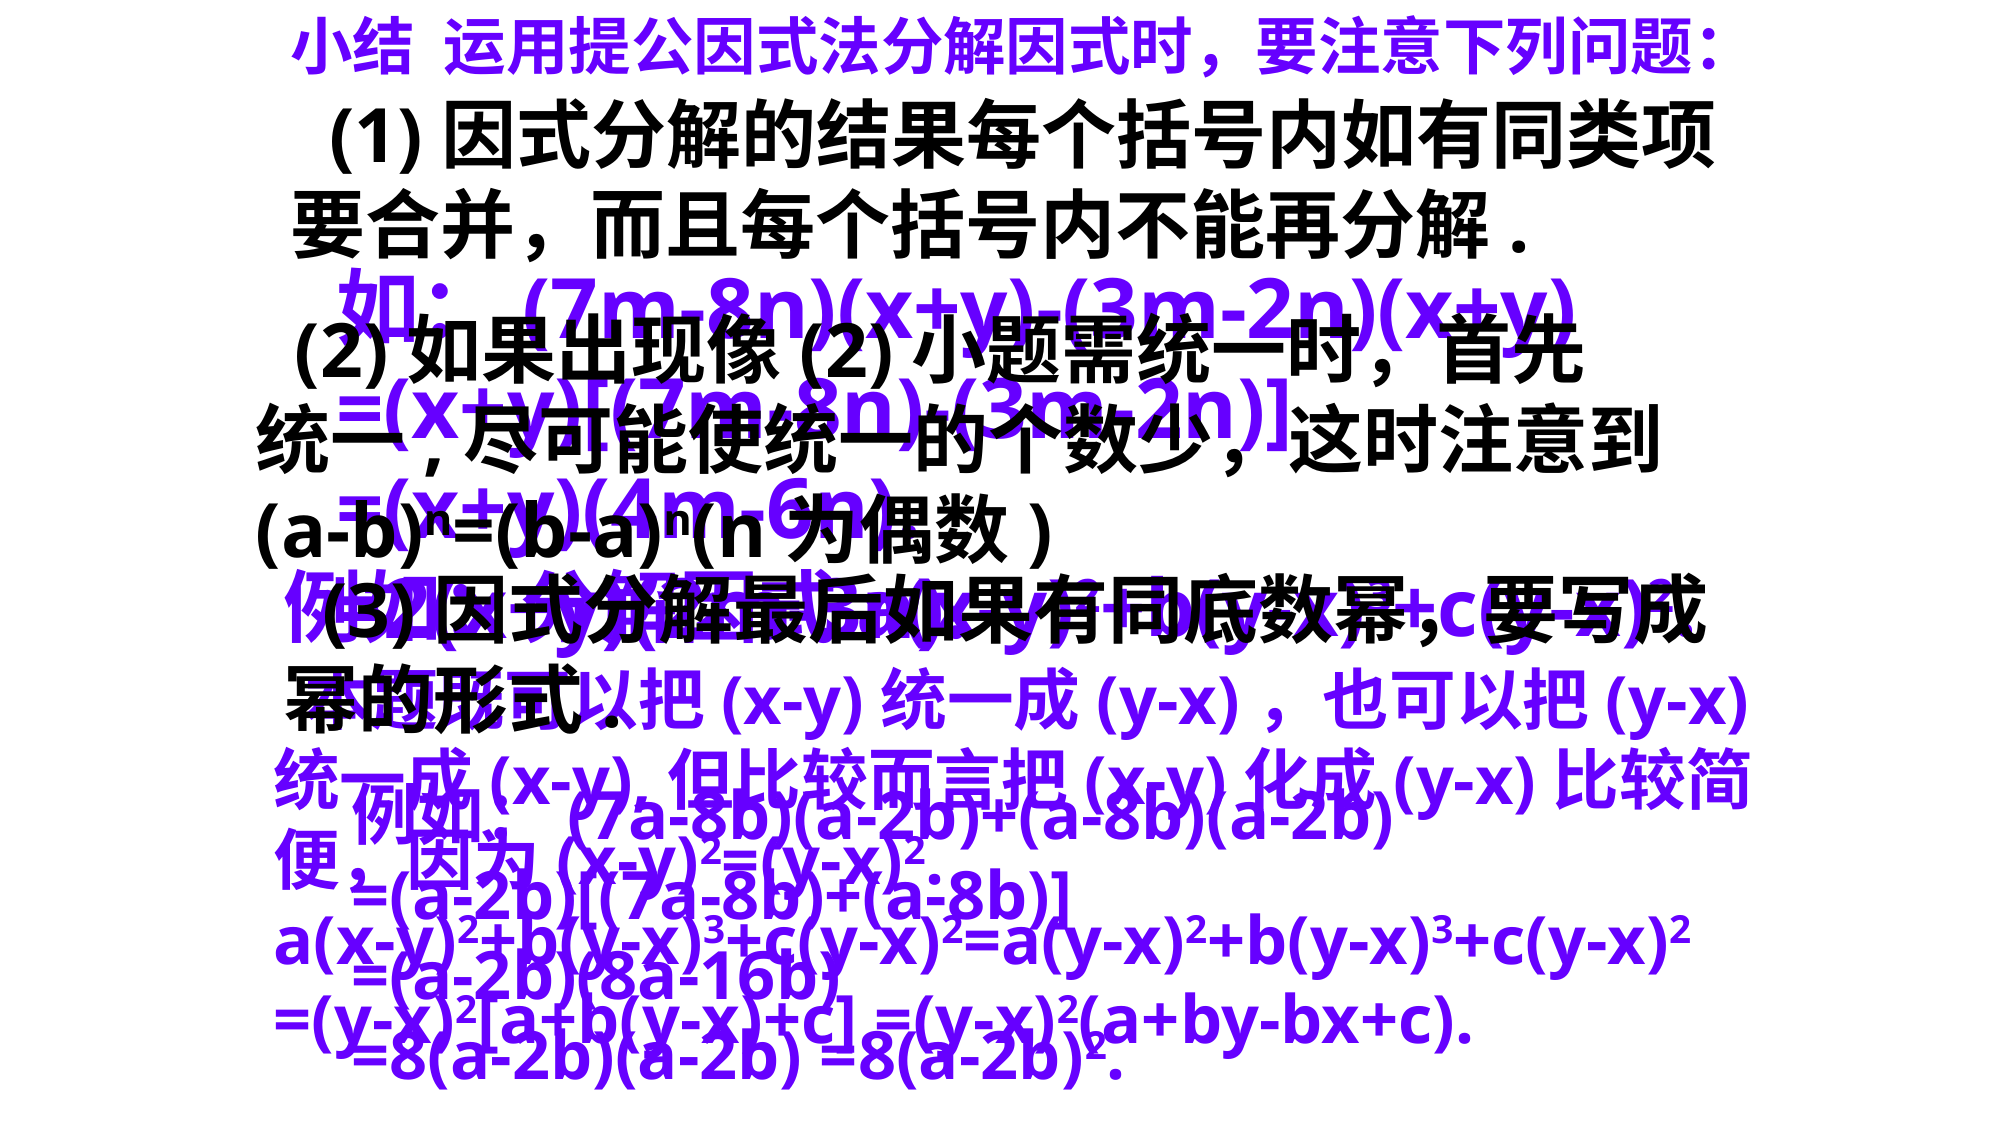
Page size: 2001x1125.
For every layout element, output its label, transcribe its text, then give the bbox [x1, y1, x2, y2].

text_box (1)因式分解的结果每个括号内如有同类项 要合并，而且每个括号内不能再分解. [275, 79, 1732, 275]
text_box (2)如果出现像(2)小题需统一时，首先 统一,尽可能使统一的个数少，这时注意到 (a-b)n=(b-a)n(n为偶数) [241, 295, 1678, 581]
text_box 如：(7m-8n)(x+y)-(3m-2n)(x+y) =(x+y)[(7m-8n)-(3m-2n)] =(x+y)(4m-6n). =2(x+y)(2m-3n). [321, 247, 1592, 295]
text_box (3)因式分解最后如果有同底数幂，要写成 幂的形式. [268, 554, 1724, 750]
text_box 本题既可以把(x-y)统一成(y-x)，也可以把(y-x) 统一成(x-y),但比较而言把(x-y)化成(y-x)比较简 便，因为(x-y)2=(y-x)2. a(x-y)2+b(y-x)3+c(y-x)2=a(y-x)2+b(y-x)3+c(y-x)2 =(y-x)2[a+b(y-x)+c] =(y-x)2(a+by-bx+c). [258, 650, 1768, 1065]
text_box 例如：(7a-8b)(a-2b)+(a-8b)(a-2b) =(a-2b)[(7a-8b)+(a-8b)] =(a-2b)(8a-16b) =8(a-2b)(a-2b) =8(a-2b)2. [336, 765, 1410, 1100]
text_box 小结 运用提公因式法分解因式时，要注意下列问题： [275, 0, 1786, 90]
text_box 例如：分解因式a(x-y)2+b(y-x)3+c(y-x)2. [268, 550, 1712, 554]
